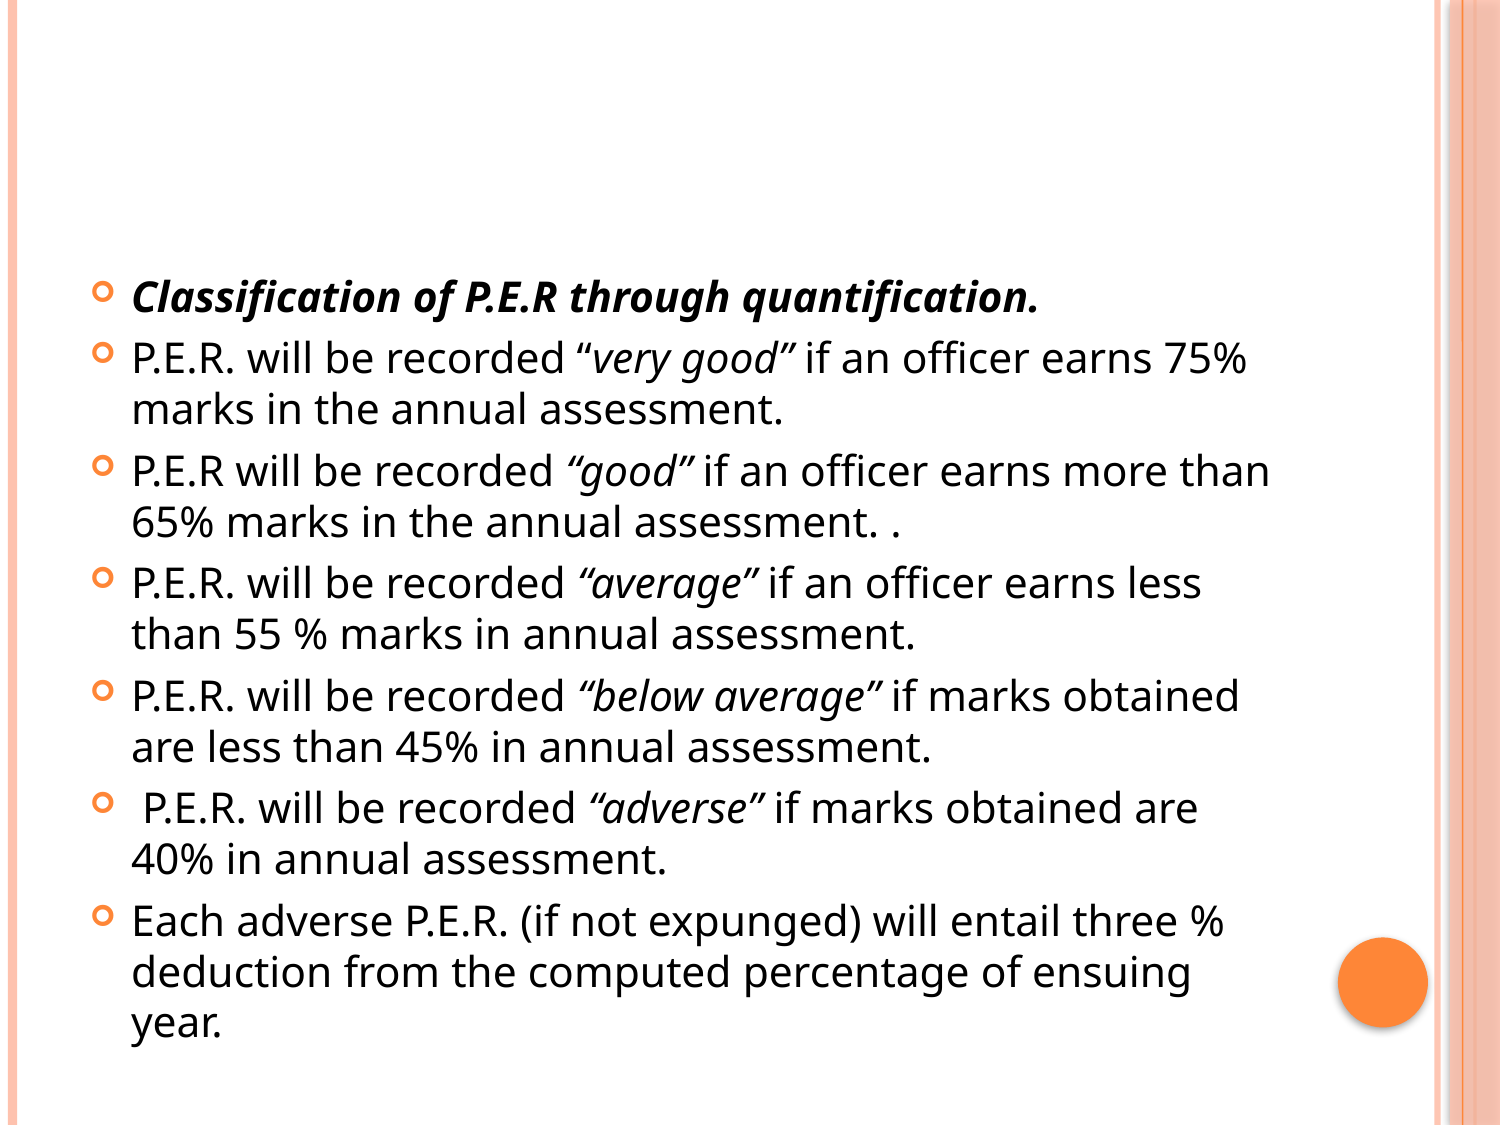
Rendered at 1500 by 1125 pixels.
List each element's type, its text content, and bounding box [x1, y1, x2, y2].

list Classification of P.E.R through quantification. P.E.R. will be recorded “very good” if an officer earns 75% marks in the annual assessment. P.E.R will be recorded “good” if an officer earns more than 65% marks in the annual assessment. . P.E.R. will be recorded “average” if an officer earns less than 55 % marks in annual assessment. P.E.R. will be recorded “below average” if marks obtained are less than 45% in annual assessment. P.E.R. will be recorded “adverse” if marks obtained are 40% in annual assessment. Each adverse P.E.R. (if not expunged) will entail three % deduction from the computed percentage of ensuing year. [75, 262, 1300, 1062]
